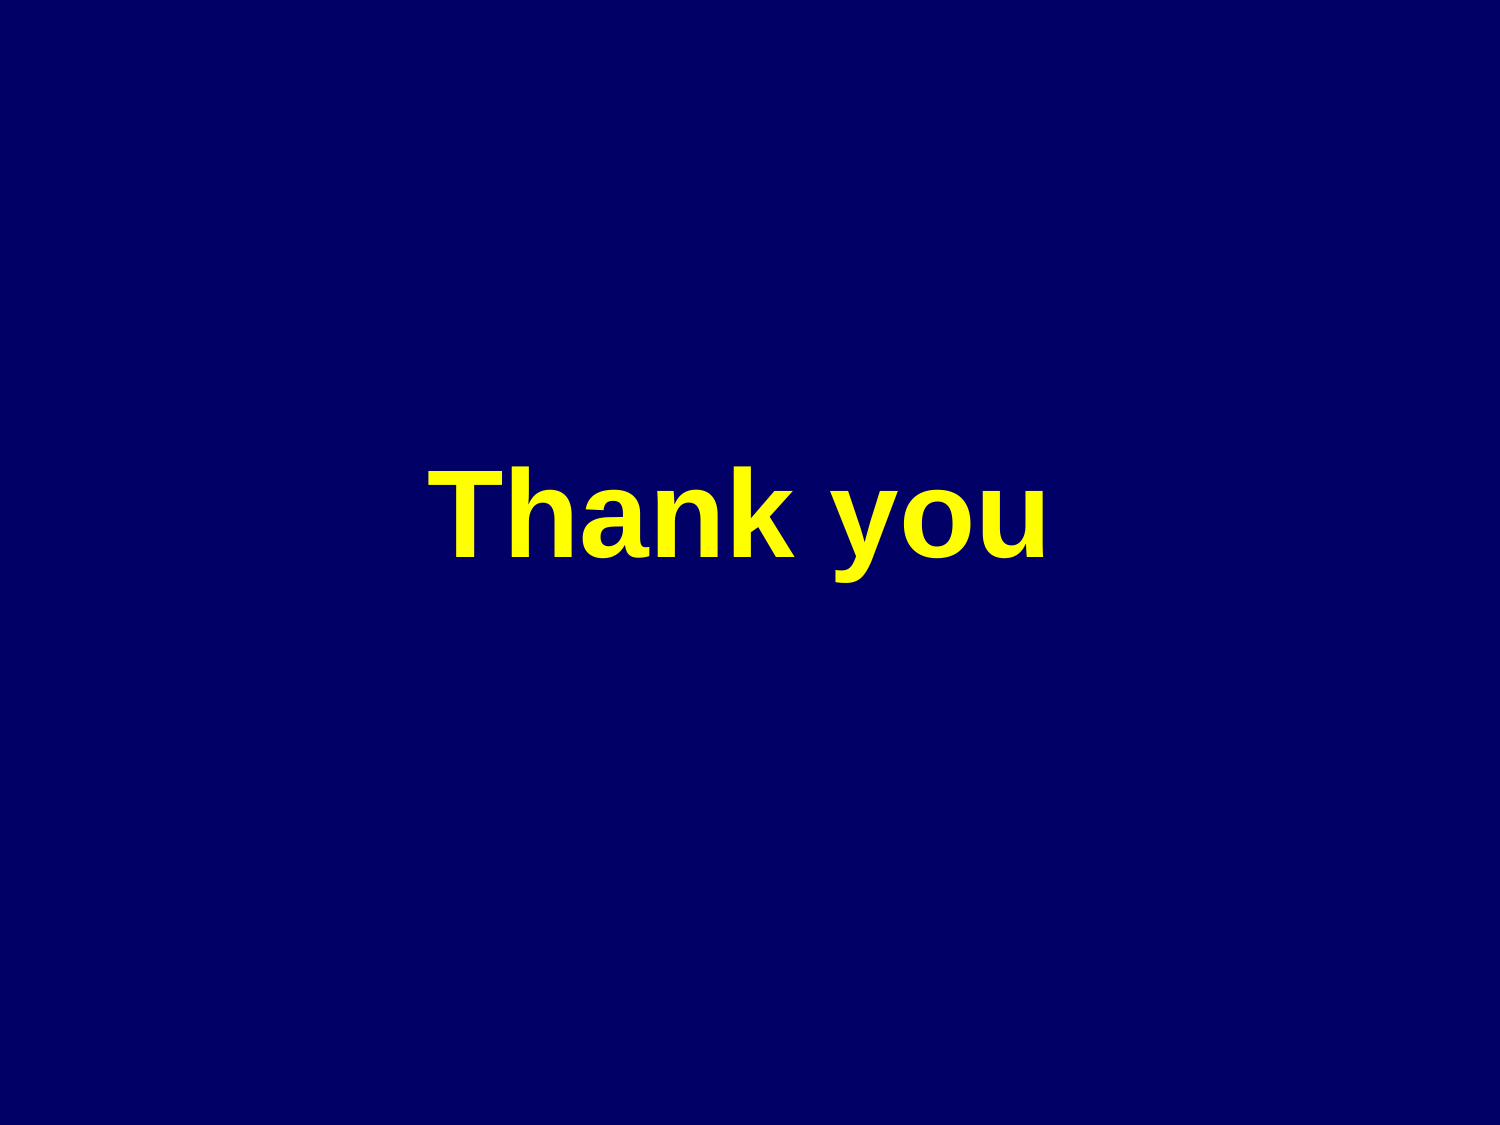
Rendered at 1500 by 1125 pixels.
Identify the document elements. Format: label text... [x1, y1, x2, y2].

text_box Thank you [412, 424, 1150, 590]
